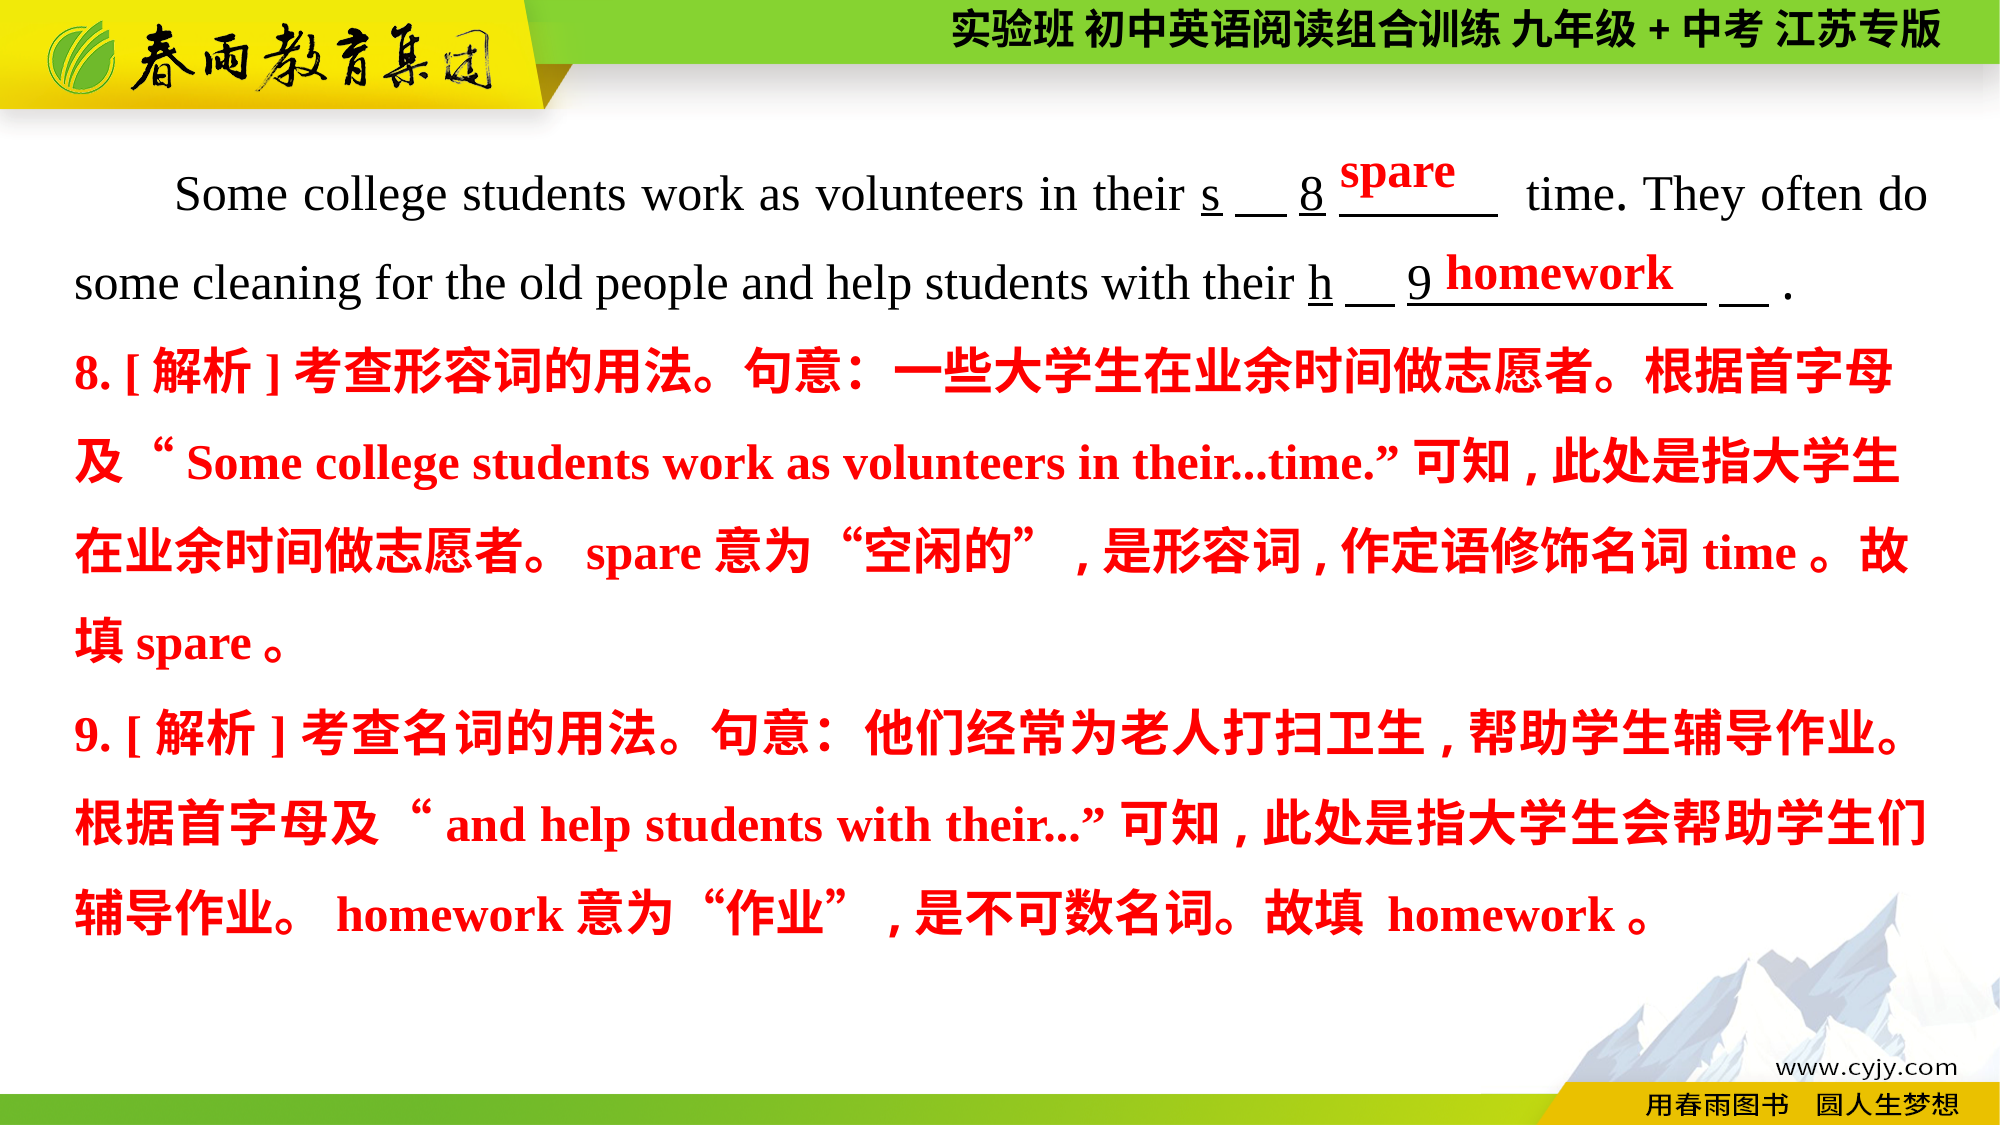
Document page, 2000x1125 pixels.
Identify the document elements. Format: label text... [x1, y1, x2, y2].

list Some college students work as volunteers in their s 8 time. They often do some cleaning for the old people and help students with their h 9 . [59, 122, 1944, 301]
picture [0, 0, 2000, 1125]
text_box 8. [解析]考查形容词的用法。句意：一些大学生在业余时间做志愿者。根据首字母及“Some college students work as volunteers in their...time.”可知,此处是指大学生在业余时间做志愿者。spare意为“空闲的”,是形容词,作定语修饰名词time。故 填spare。 [59, 301, 1944, 664]
text_box 9. [解析]考查名词的用法。句意：他们经常为老人打扫卫生,帮助学生辅导作业。根据首字母及“and help students with their...”可知,此处是指大学生会帮助学生们辅导作业。homework意为“作业”,是不可数名词。故填 homework。 [59, 664, 1944, 950]
text_box homework [1430, 231, 1689, 307]
text_box spare [1325, 130, 1471, 205]
